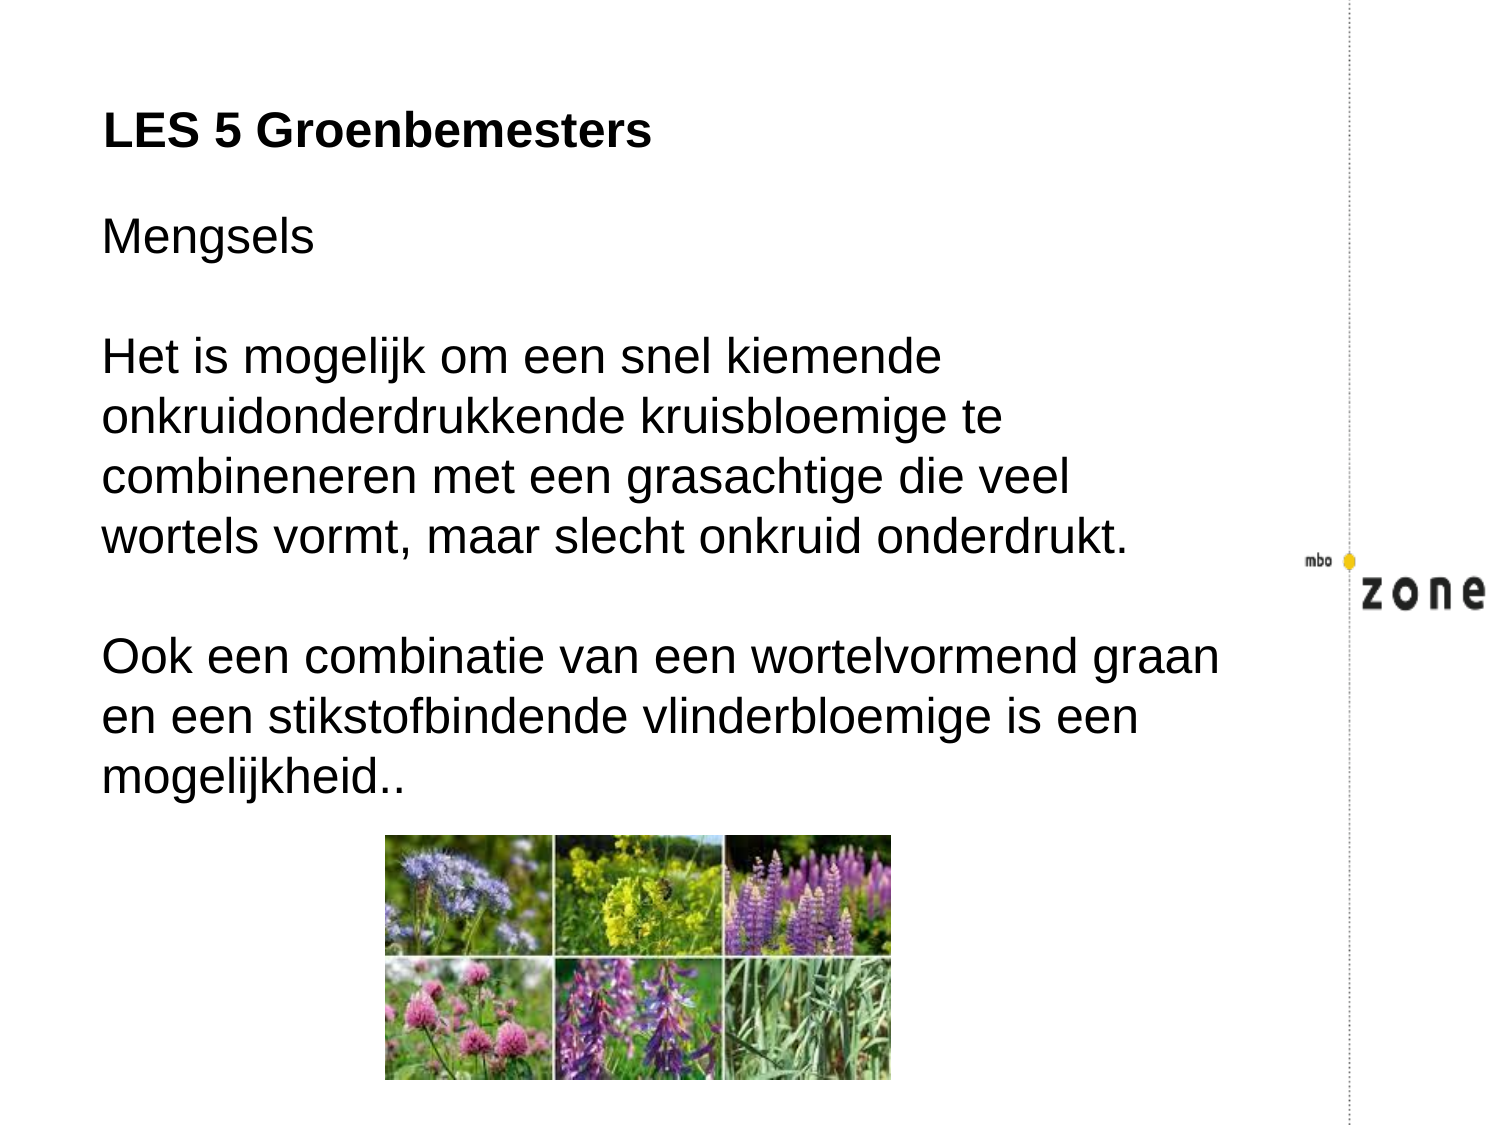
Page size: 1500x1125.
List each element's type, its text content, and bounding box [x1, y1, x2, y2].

picture [385, 835, 891, 1080]
picture [1197, 0, 1500, 1125]
text_box Mengsels Het is mogelijk om een snel kiemende onkruidonderdrukkende kruisbloemige te combineneren met een grasachtige die veel wortels vormt, maar slecht onkruid onderdrukt. Ook een combinatie van een wortelvormend graan en een stikstofbindende vlinderbloemige is een mogelijkheid.. [86, 196, 1253, 811]
text_box LES 5 Groenbemesters [88, 89, 1187, 165]
